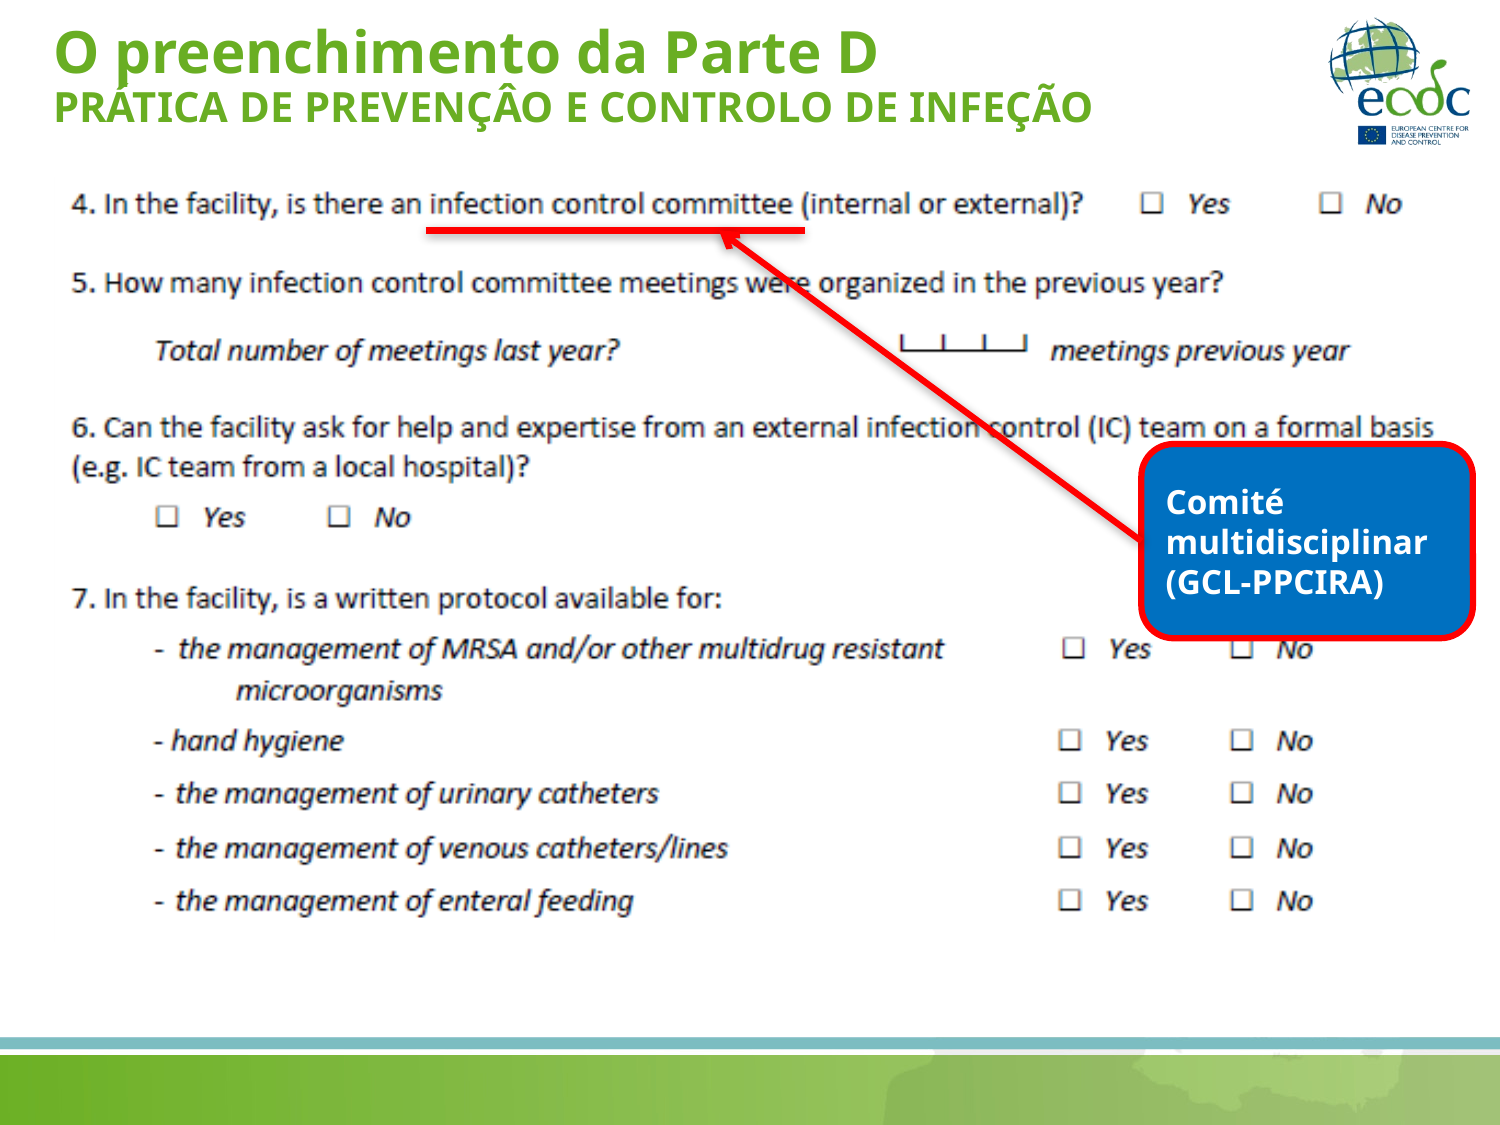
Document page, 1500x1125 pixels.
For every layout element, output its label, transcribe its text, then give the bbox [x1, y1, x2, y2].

picture [52, 176, 1474, 942]
title O preenchimento da Parte D PRÁTICA DE PREVENÇÂO E CONTROLO DE INFEÇÃO [53, 23, 1404, 159]
picture [0, 1037, 1500, 1125]
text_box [718, 230, 1474, 639]
picture [1328, 17, 1473, 148]
